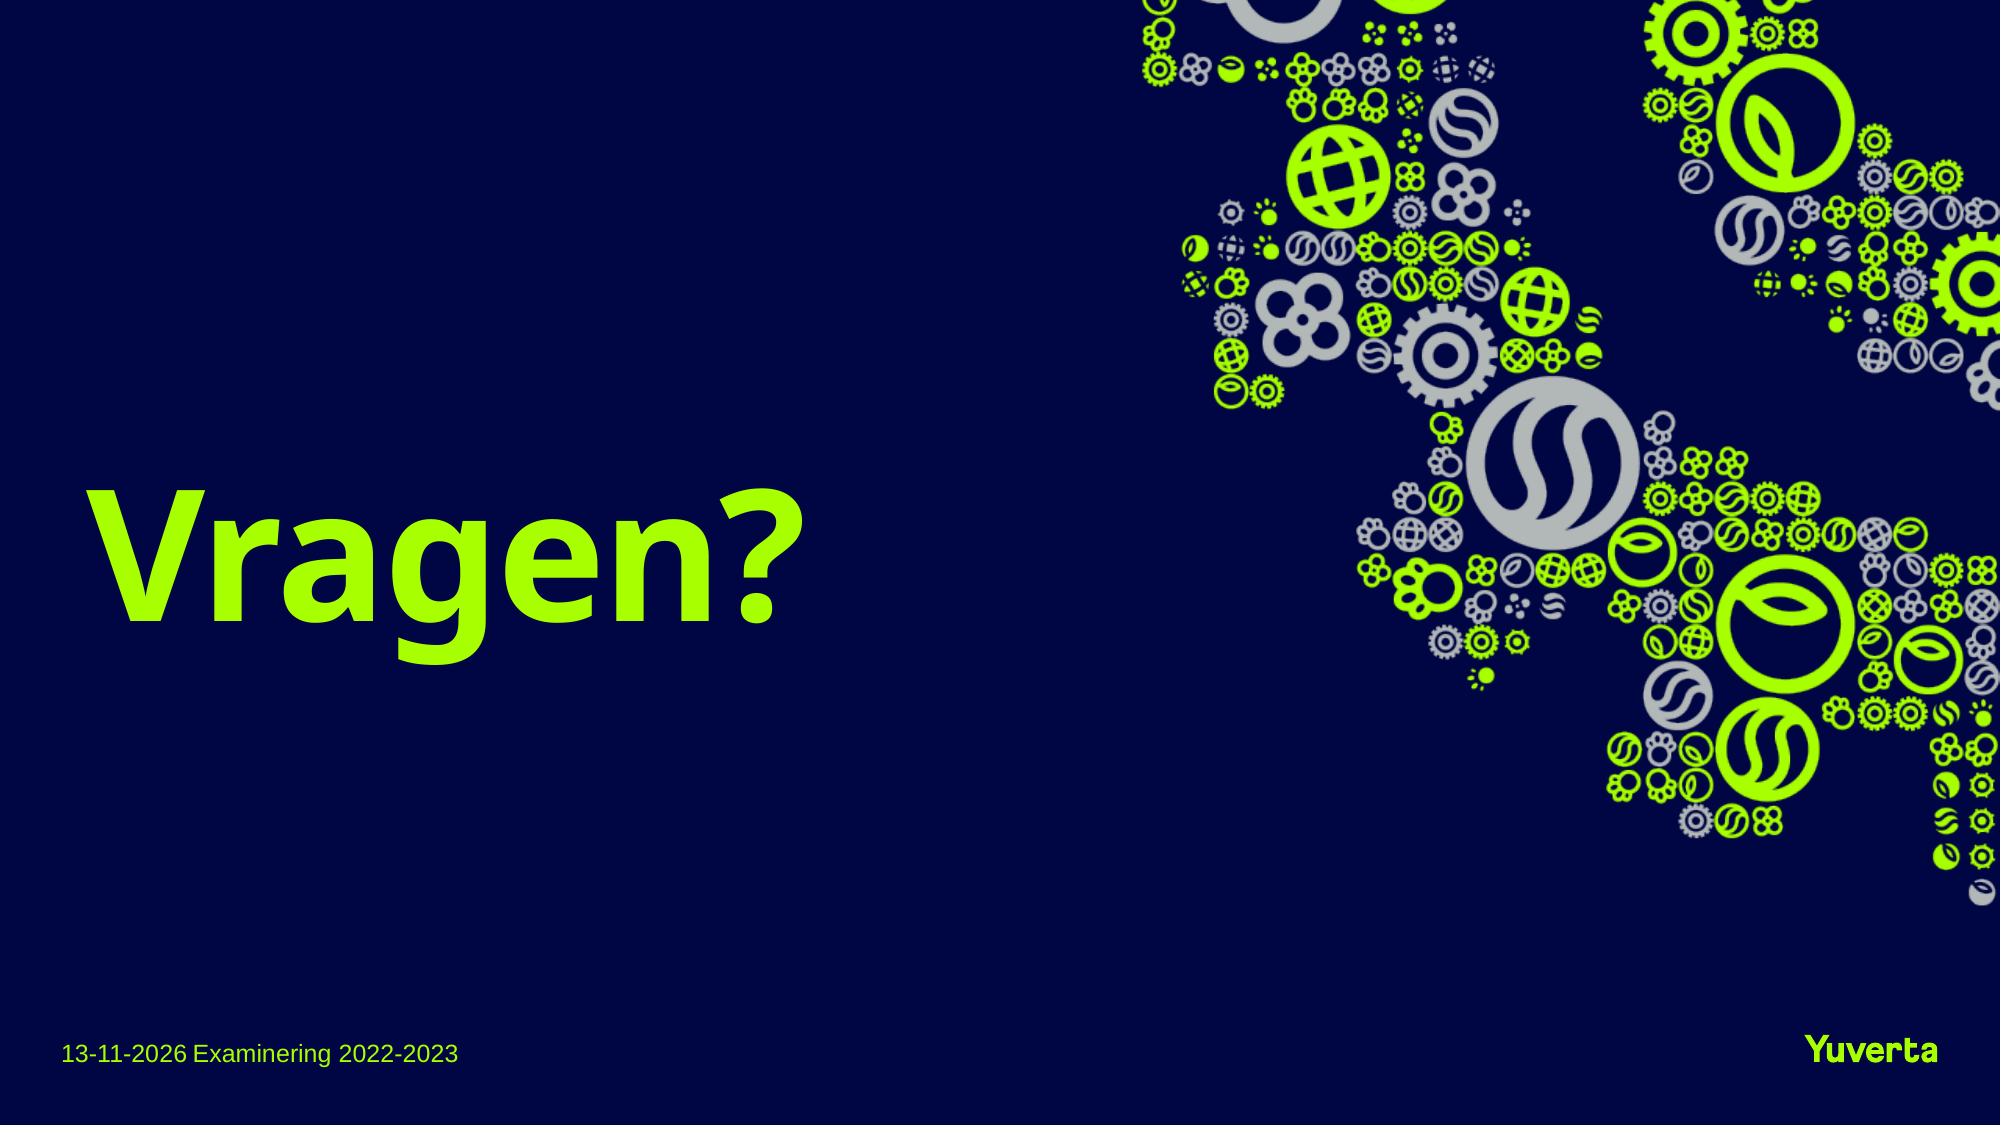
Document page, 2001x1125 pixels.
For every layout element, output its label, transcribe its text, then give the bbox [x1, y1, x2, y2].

footer Examinering 2022-2023 [192, 1037, 1000, 1073]
title Vragen? [86, 303, 1510, 660]
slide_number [60, 1037, 192, 1073]
picture [0, 0, 2000, 1125]
